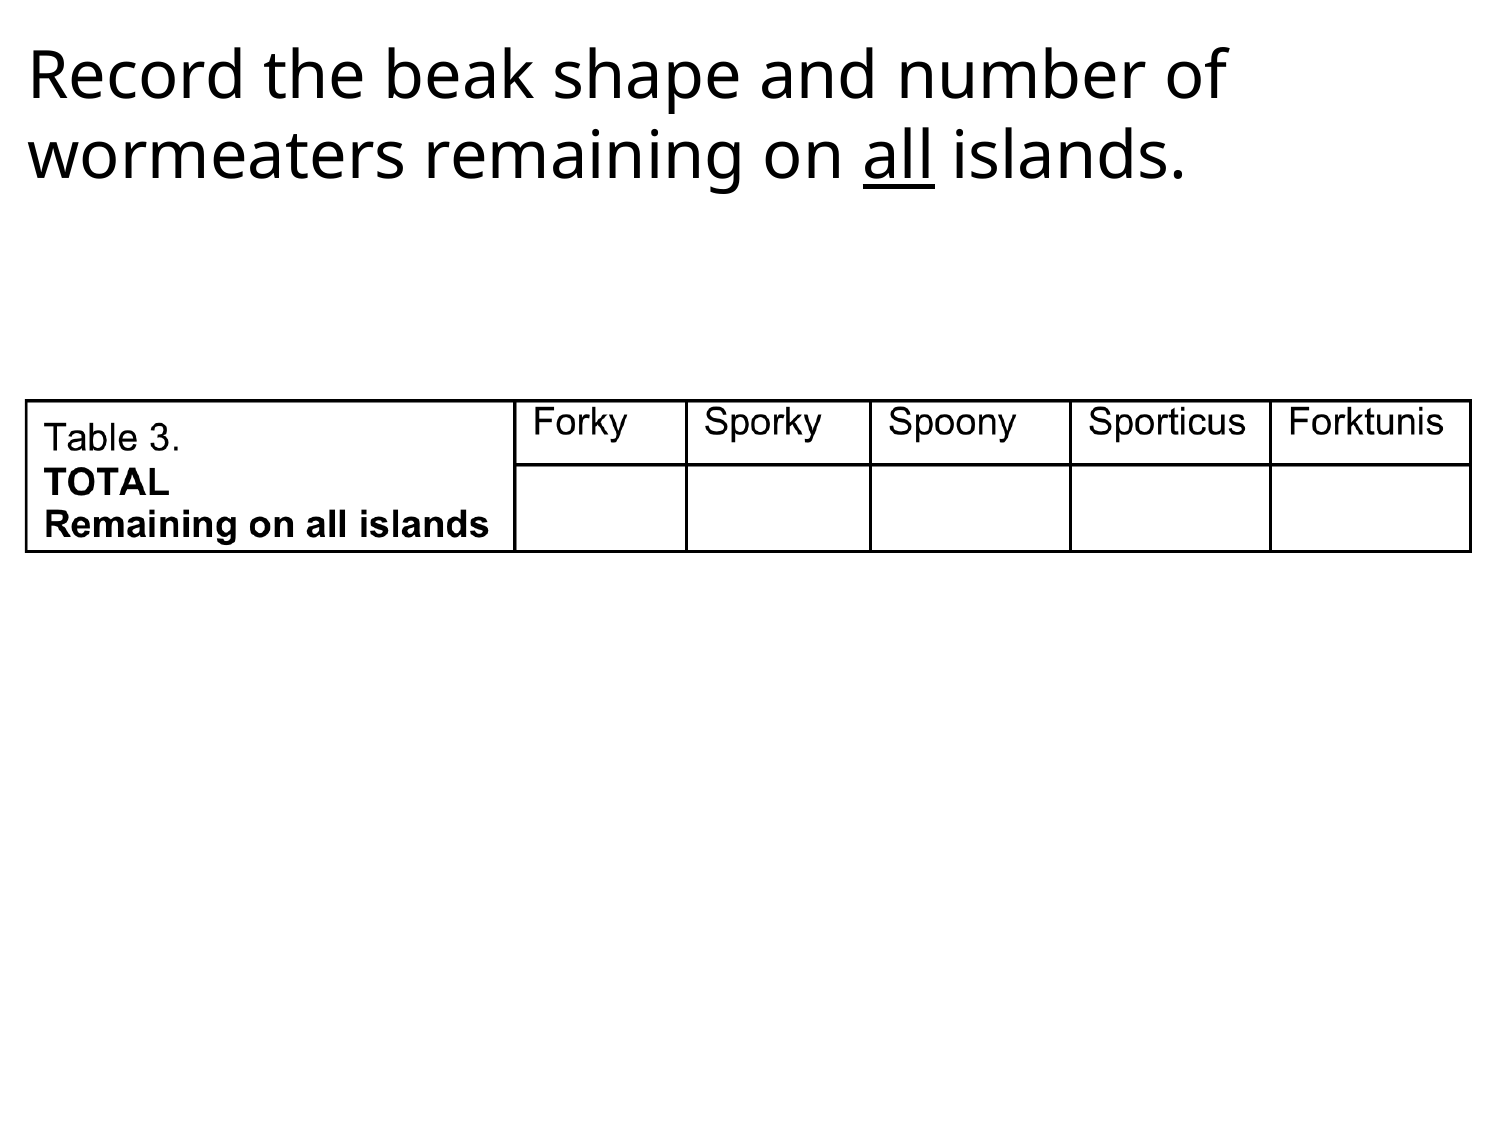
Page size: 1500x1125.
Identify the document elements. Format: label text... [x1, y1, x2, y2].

picture [24, 399, 1476, 594]
text_box Record the beak shape and number of wormeaters remaining on all islands. [12, 11, 1450, 213]
